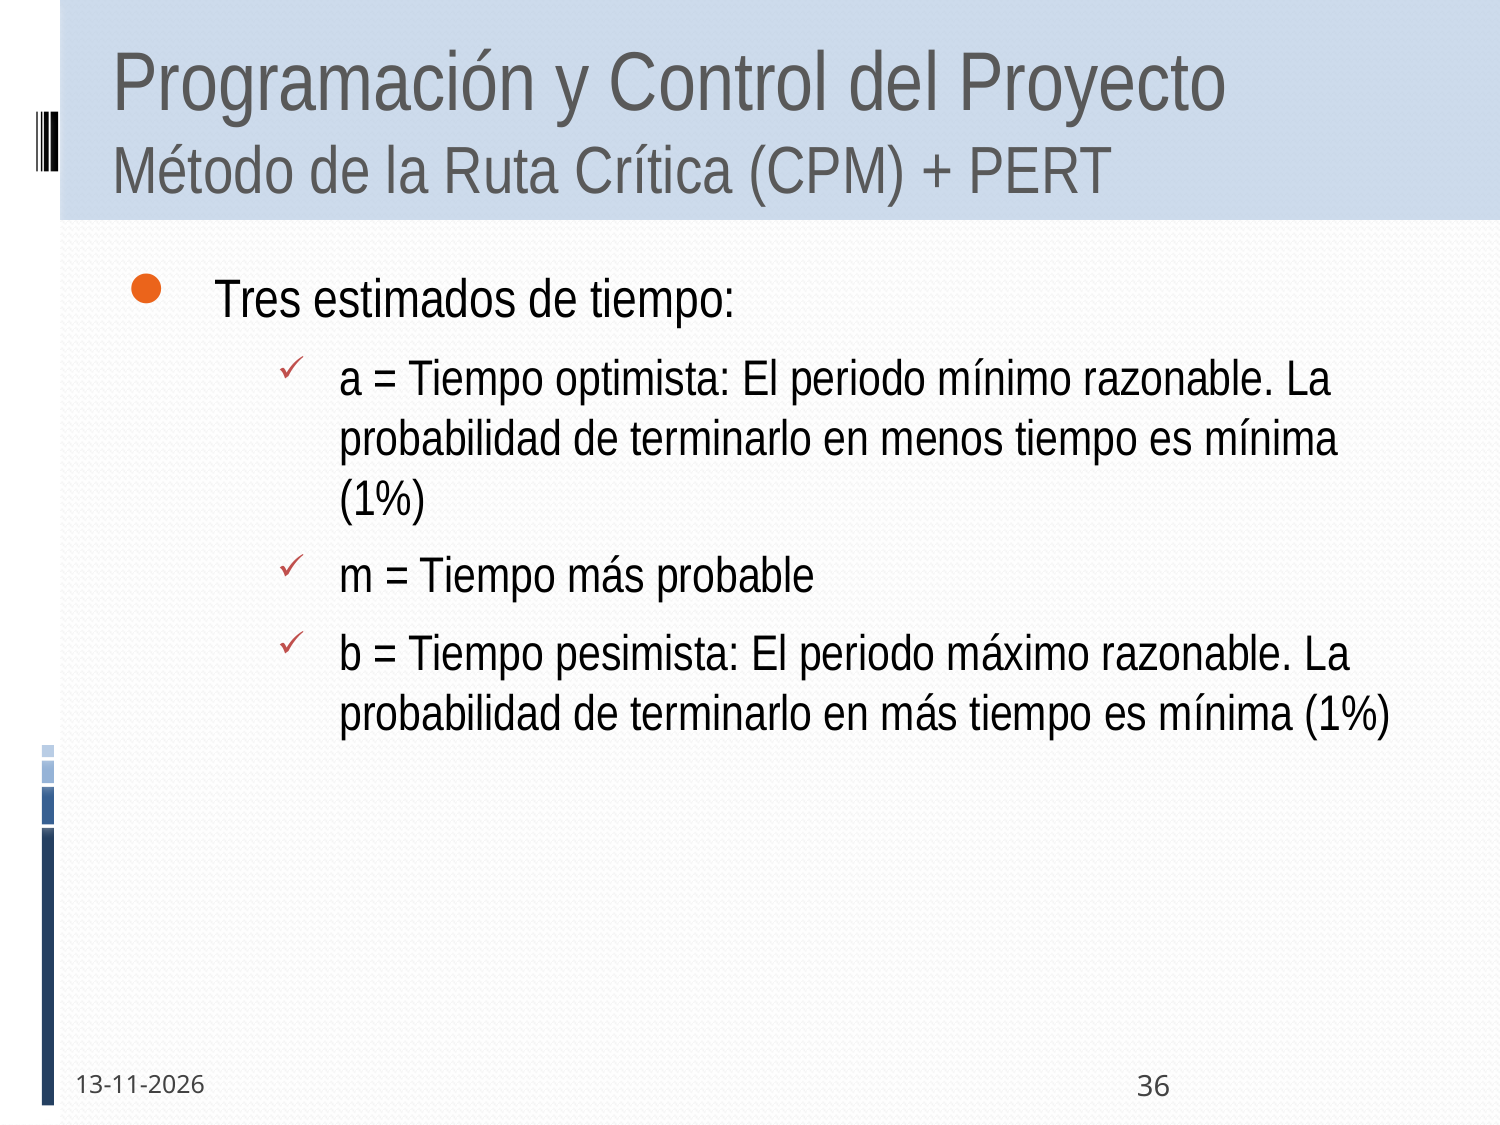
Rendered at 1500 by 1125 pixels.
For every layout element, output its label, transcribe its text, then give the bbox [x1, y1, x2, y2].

title Programación y Control del Proyecto Método de la Ruta Crítica (CPM) + PERT [111, 18, 1436, 207]
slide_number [75, 1042, 243, 1103]
slide_number 36 [1045, 1046, 1171, 1107]
list Tres estimados de tiempo: a = Tiempo optimista: El periodo mínimo razonable. La probabilidad de terminarlo en menos tiempo es mínima (1%) m = Tiempo más probable b = Tiempo pesimista: El periodo máximo razonable. La probabilidad de terminarlo en más tiempo es mínima (1%) [111, 255, 1436, 1038]
